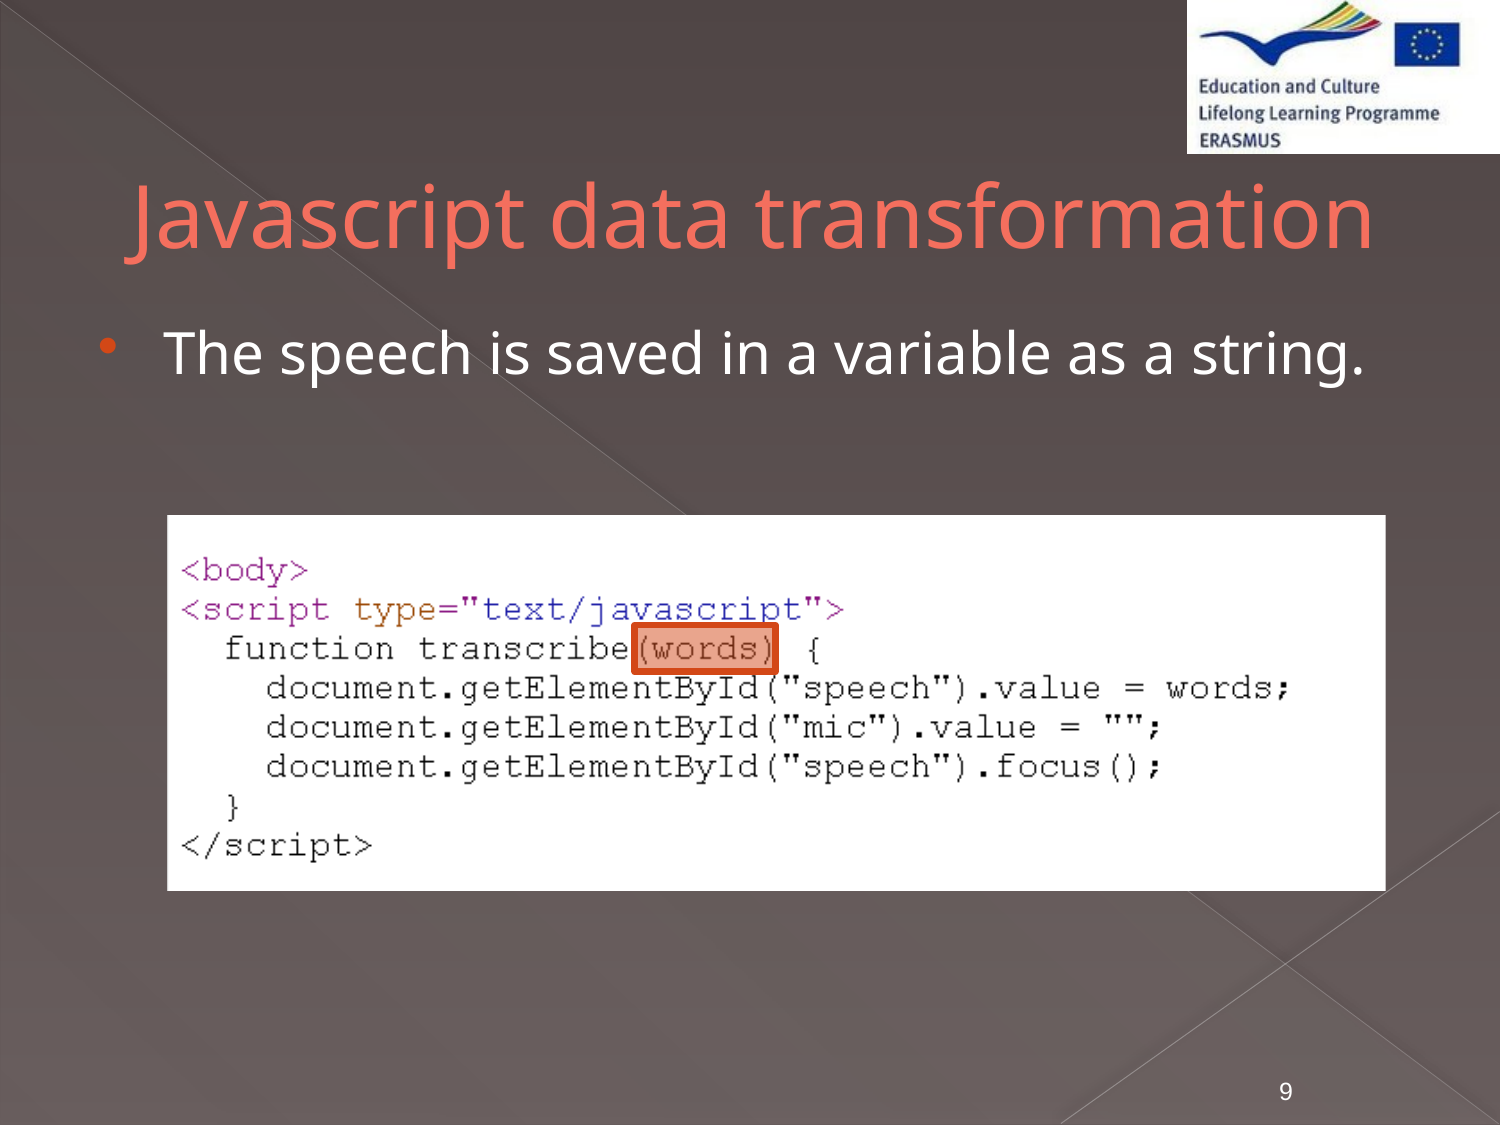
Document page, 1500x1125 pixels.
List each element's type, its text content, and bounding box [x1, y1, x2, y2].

list The speech is saved in a variable as a string. [75, 308, 1425, 1059]
title Javascript data transformation [37, 98, 1463, 329]
picture [1187, 0, 1500, 154]
slide_number 9 [1245, 1063, 1328, 1113]
picture [166, 515, 1386, 891]
